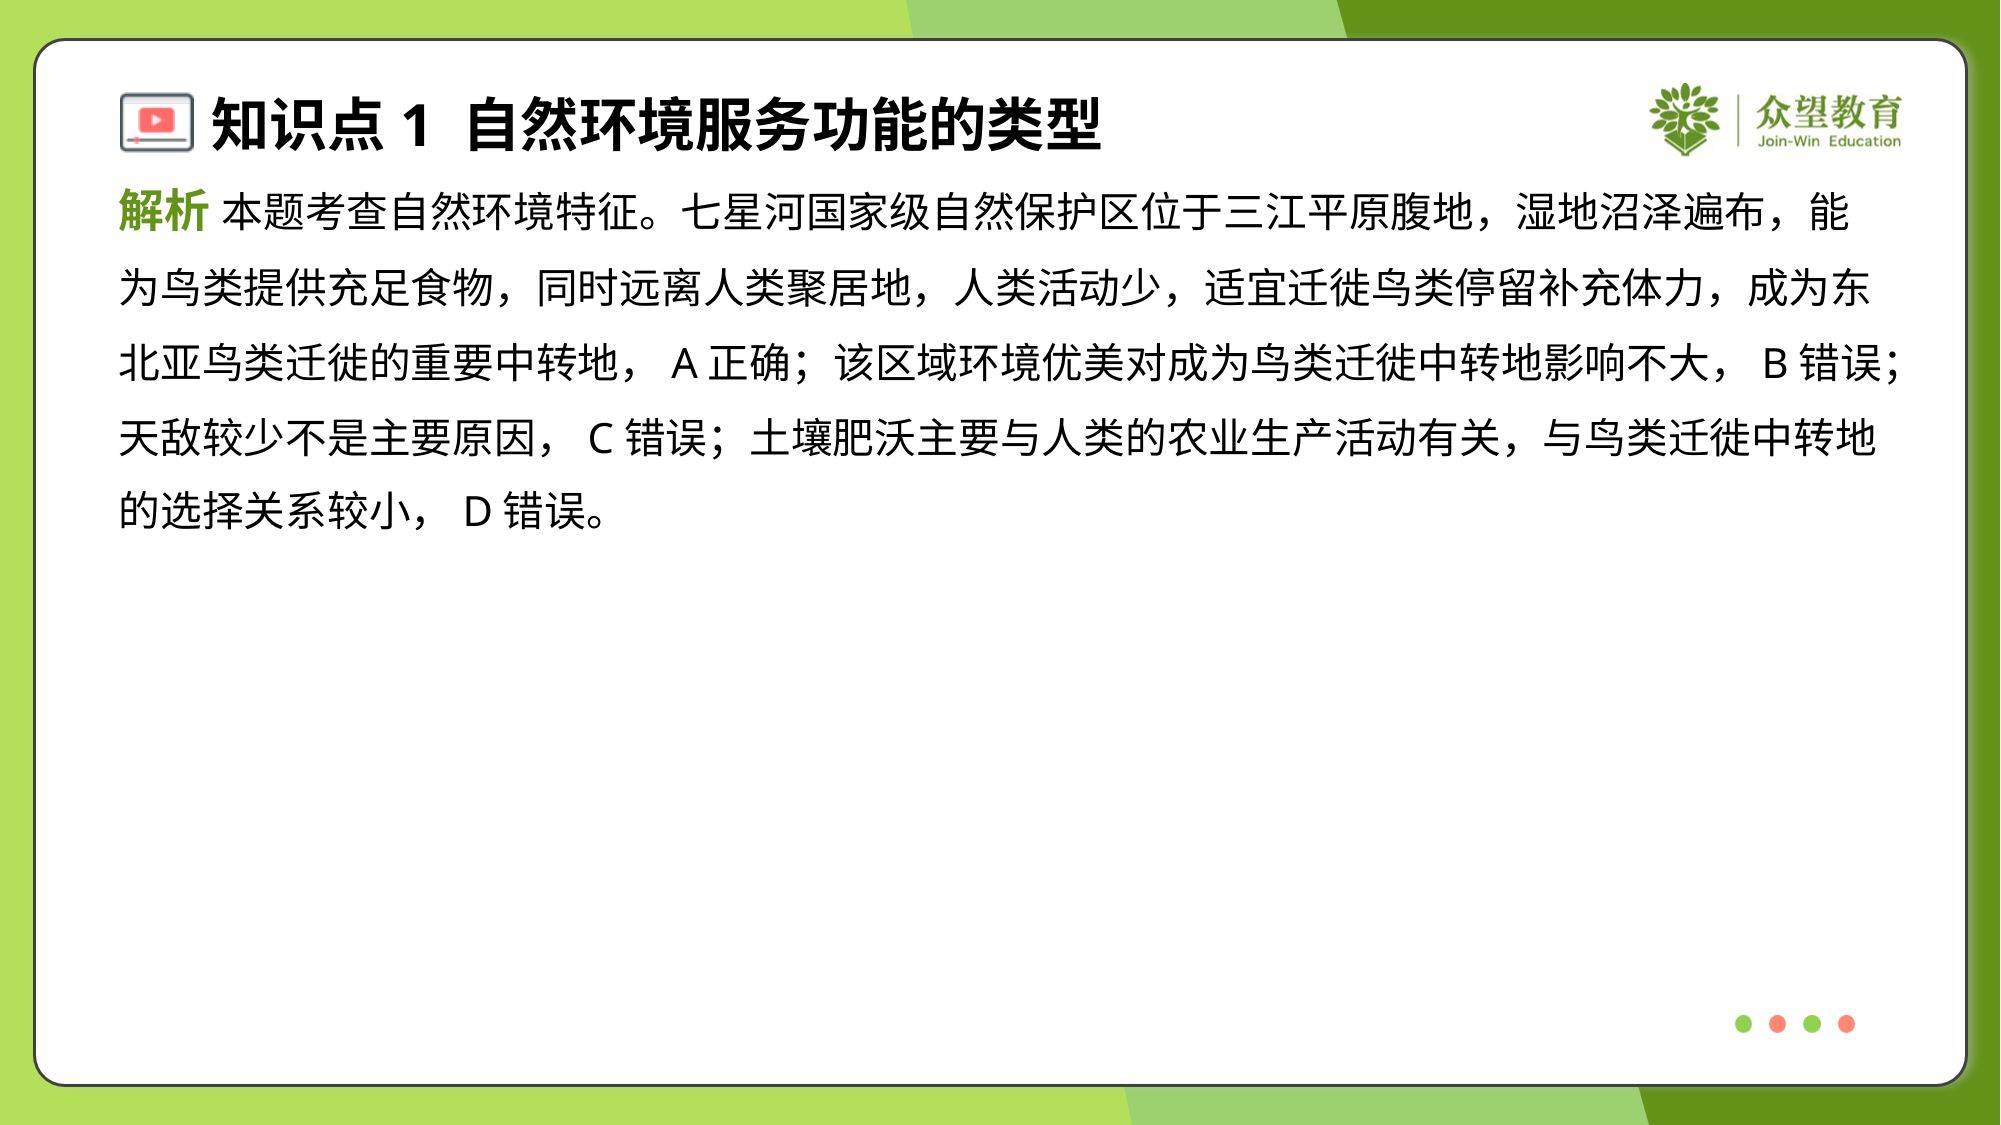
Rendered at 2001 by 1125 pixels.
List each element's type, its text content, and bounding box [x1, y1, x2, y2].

text_box 解析 本题考查自然环境特征。七星河国家级自然保护区位于三江平原腹地，湿地沼泽遍布，能 为鸟类提供充足食物，同时远离人类聚居地，人类活动少，适宜迁徙鸟类停留补充体力，成为东 北亚鸟类迁徙的重要中转地，A正确；该区域环境优美对成为鸟类迁徙中转地影响不大，B错误； 天敌较少不是主要原因，C错误；土壤肥沃主要与人类的农业生产活动有关，与鸟类迁徙中转地 的选择关系较小，D错误。 [118, 159, 1883, 527]
picture [0, 0, 2000, 1125]
